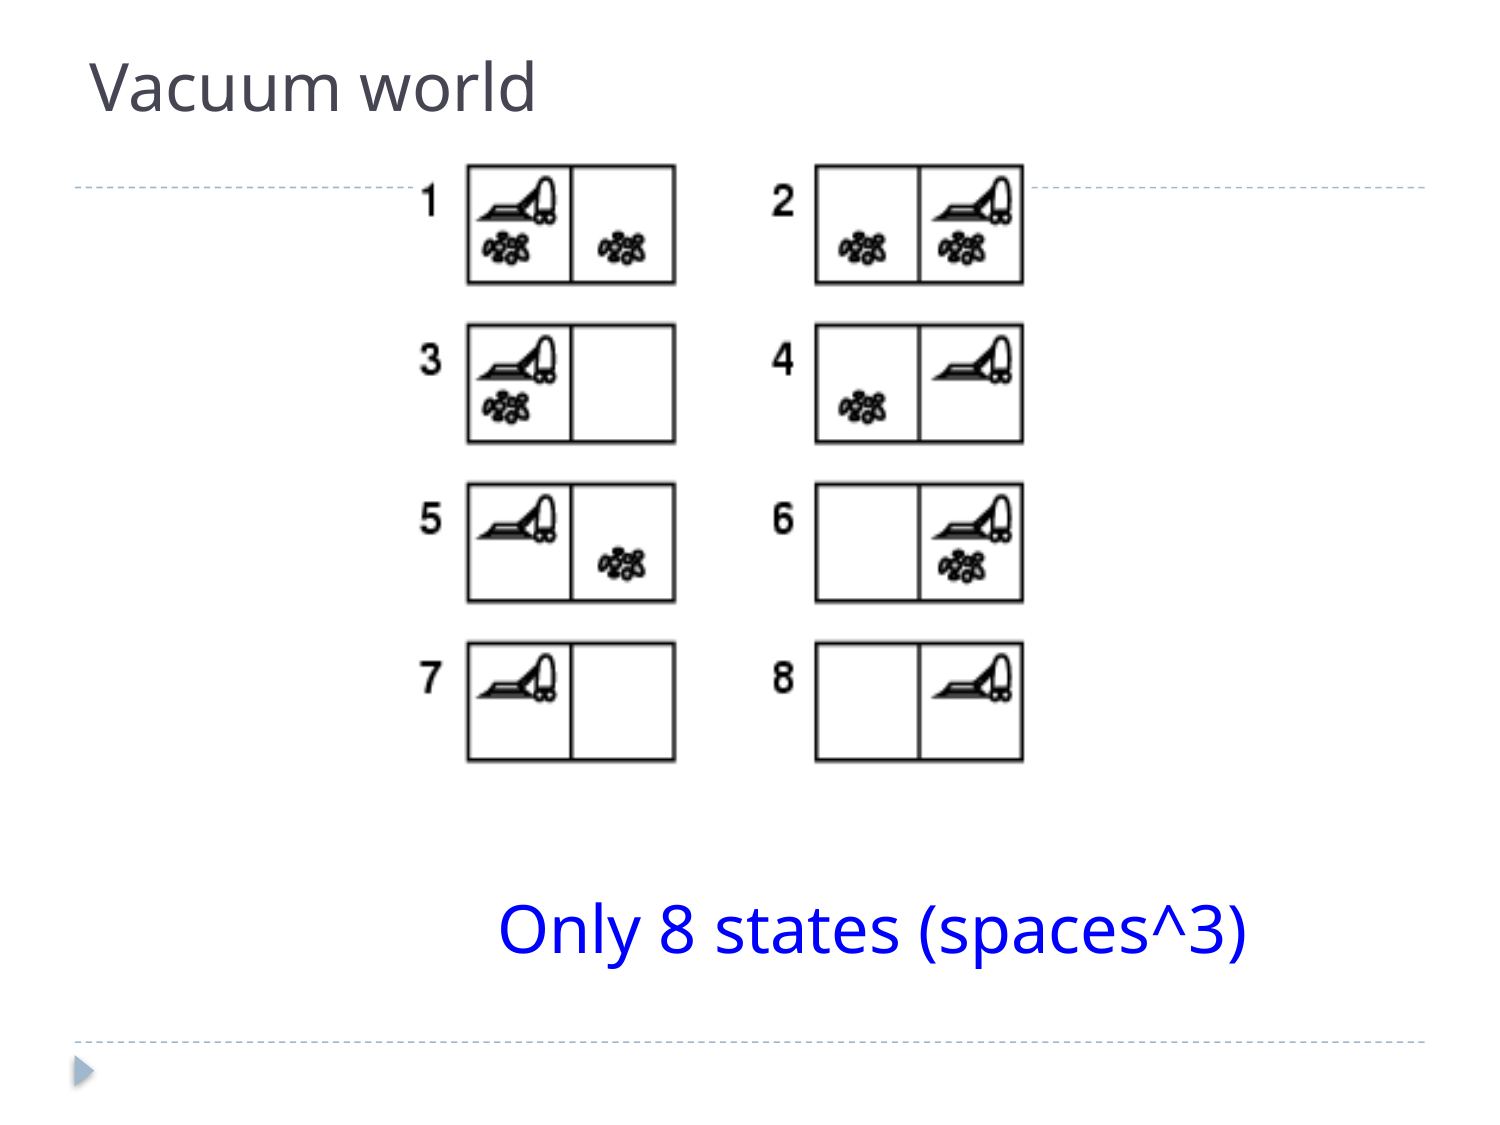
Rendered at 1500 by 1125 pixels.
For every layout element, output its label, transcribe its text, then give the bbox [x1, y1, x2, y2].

text_box Only 8 states (spaces^3) [482, 879, 1263, 974]
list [413, 163, 1027, 768]
title Vacuum world [75, 24, 1425, 133]
